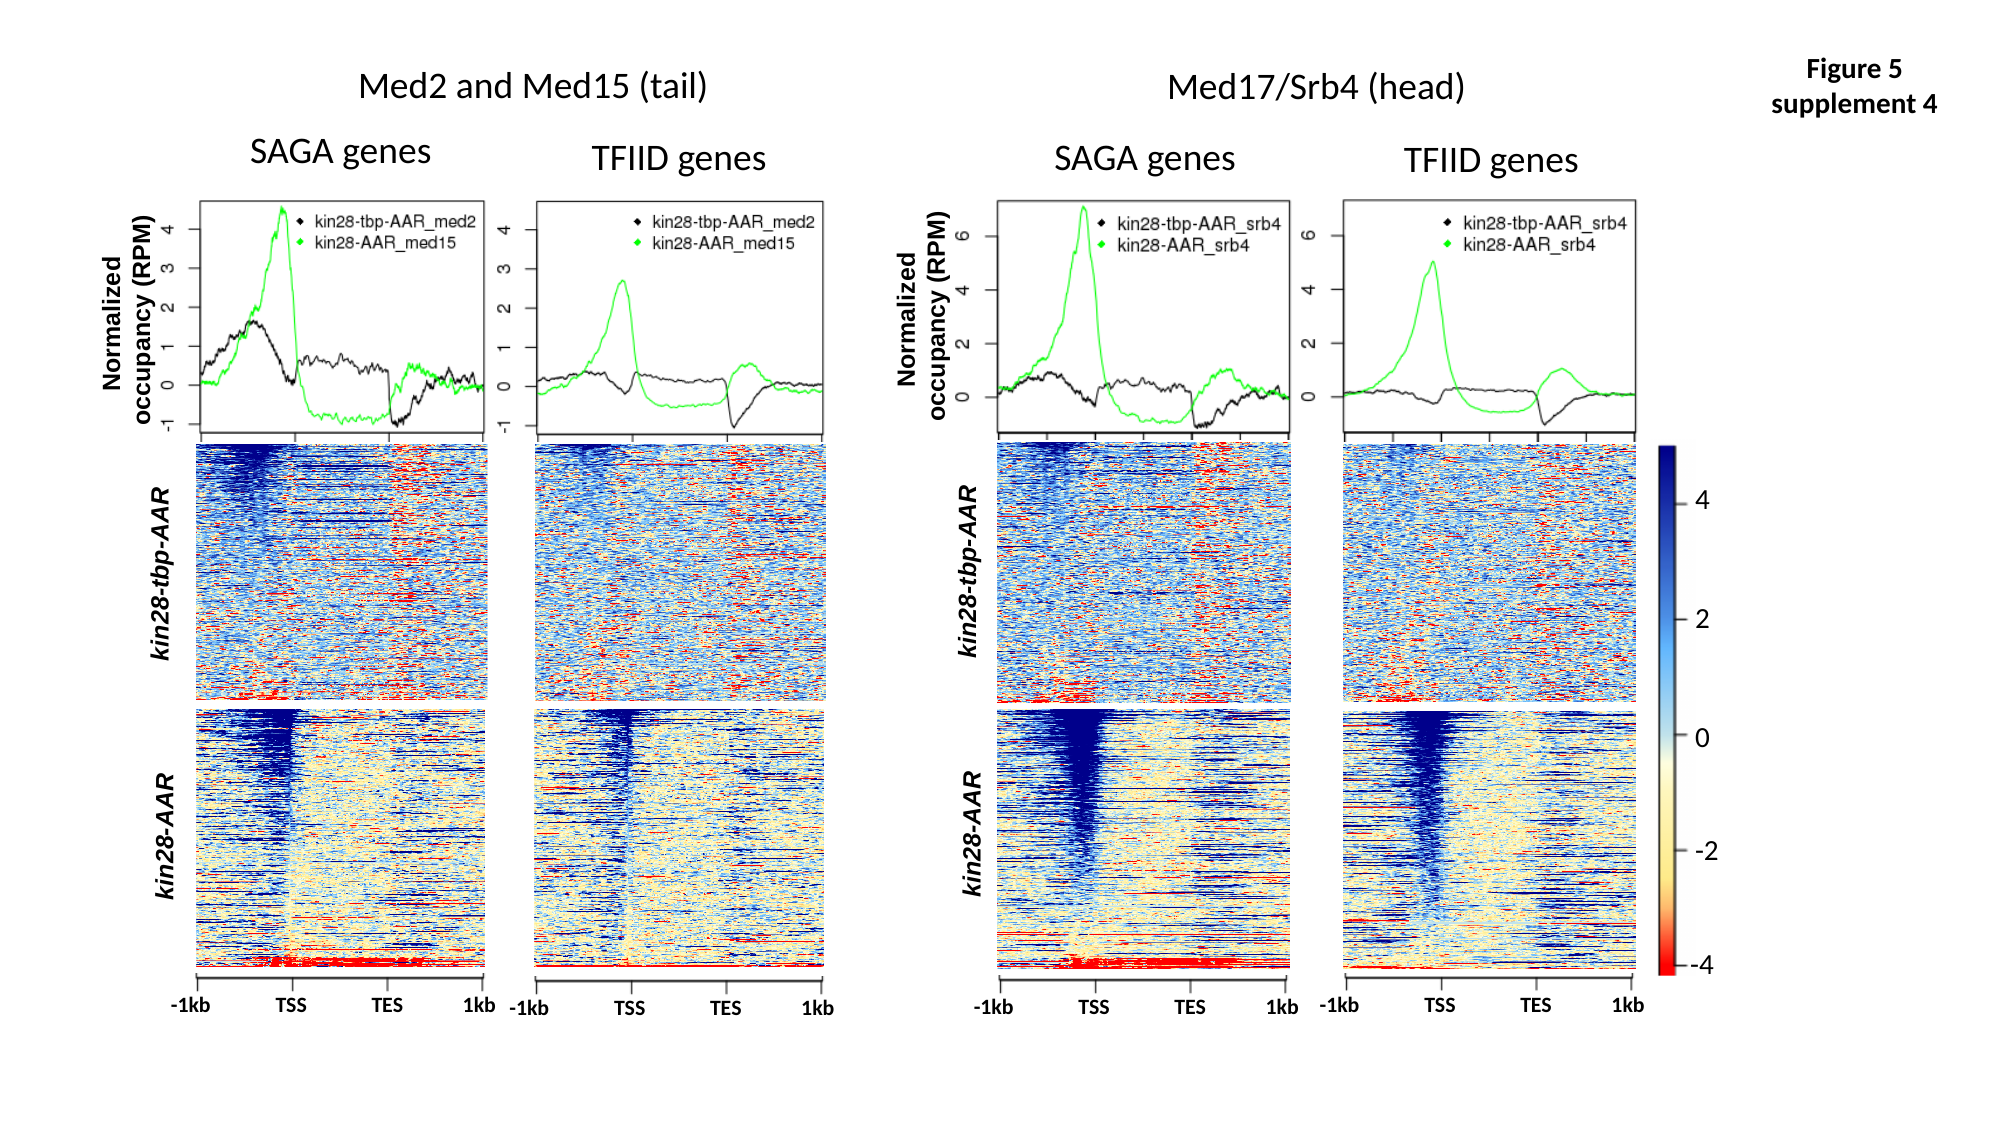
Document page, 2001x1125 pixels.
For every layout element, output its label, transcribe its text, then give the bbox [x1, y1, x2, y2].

text_box Figure 5 supplement 4 [1734, 41, 1976, 127]
text_box kin28-tbp-AAR [136, 472, 181, 677]
picture [1341, 709, 1637, 970]
text_box SAGA genes [235, 119, 447, 179]
text_box -1kb TSS TES 1kb [494, 986, 852, 1054]
text_box Normalized occupancy (RPM) [87, 200, 154, 441]
text_box Normalized occupancy (RPM) [882, 196, 958, 444]
text_box kin28-AAR [948, 756, 994, 913]
text_box TFIID genes [1389, 127, 1595, 187]
picture [1299, 193, 1640, 703]
text_box Med2 and Med15 (tail) [343, 53, 724, 114]
text_box Med17/Srb4 (head) [1152, 54, 1482, 115]
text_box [1649, 439, 1735, 989]
text_box kin28-tbp-AAR [943, 470, 989, 674]
picture [995, 708, 1292, 970]
text_box -1kb TSS TES 1kb [1304, 983, 1662, 1051]
text_box -1kb TSS TES 1kb [958, 985, 1316, 1053]
text_box SAGA genes [1039, 125, 1252, 186]
picture [954, 195, 1294, 704]
text_box -1kb TSS TES 1kb [156, 983, 514, 1051]
text_box TFIID genes [576, 125, 782, 186]
picture [192, 973, 489, 994]
picture [532, 707, 827, 969]
picture [531, 976, 828, 997]
text_box kin28-AAR [141, 758, 186, 916]
picture [1341, 973, 1638, 993]
picture [154, 197, 488, 701]
picture [995, 975, 1292, 996]
picture [194, 707, 488, 969]
picture [489, 195, 827, 701]
